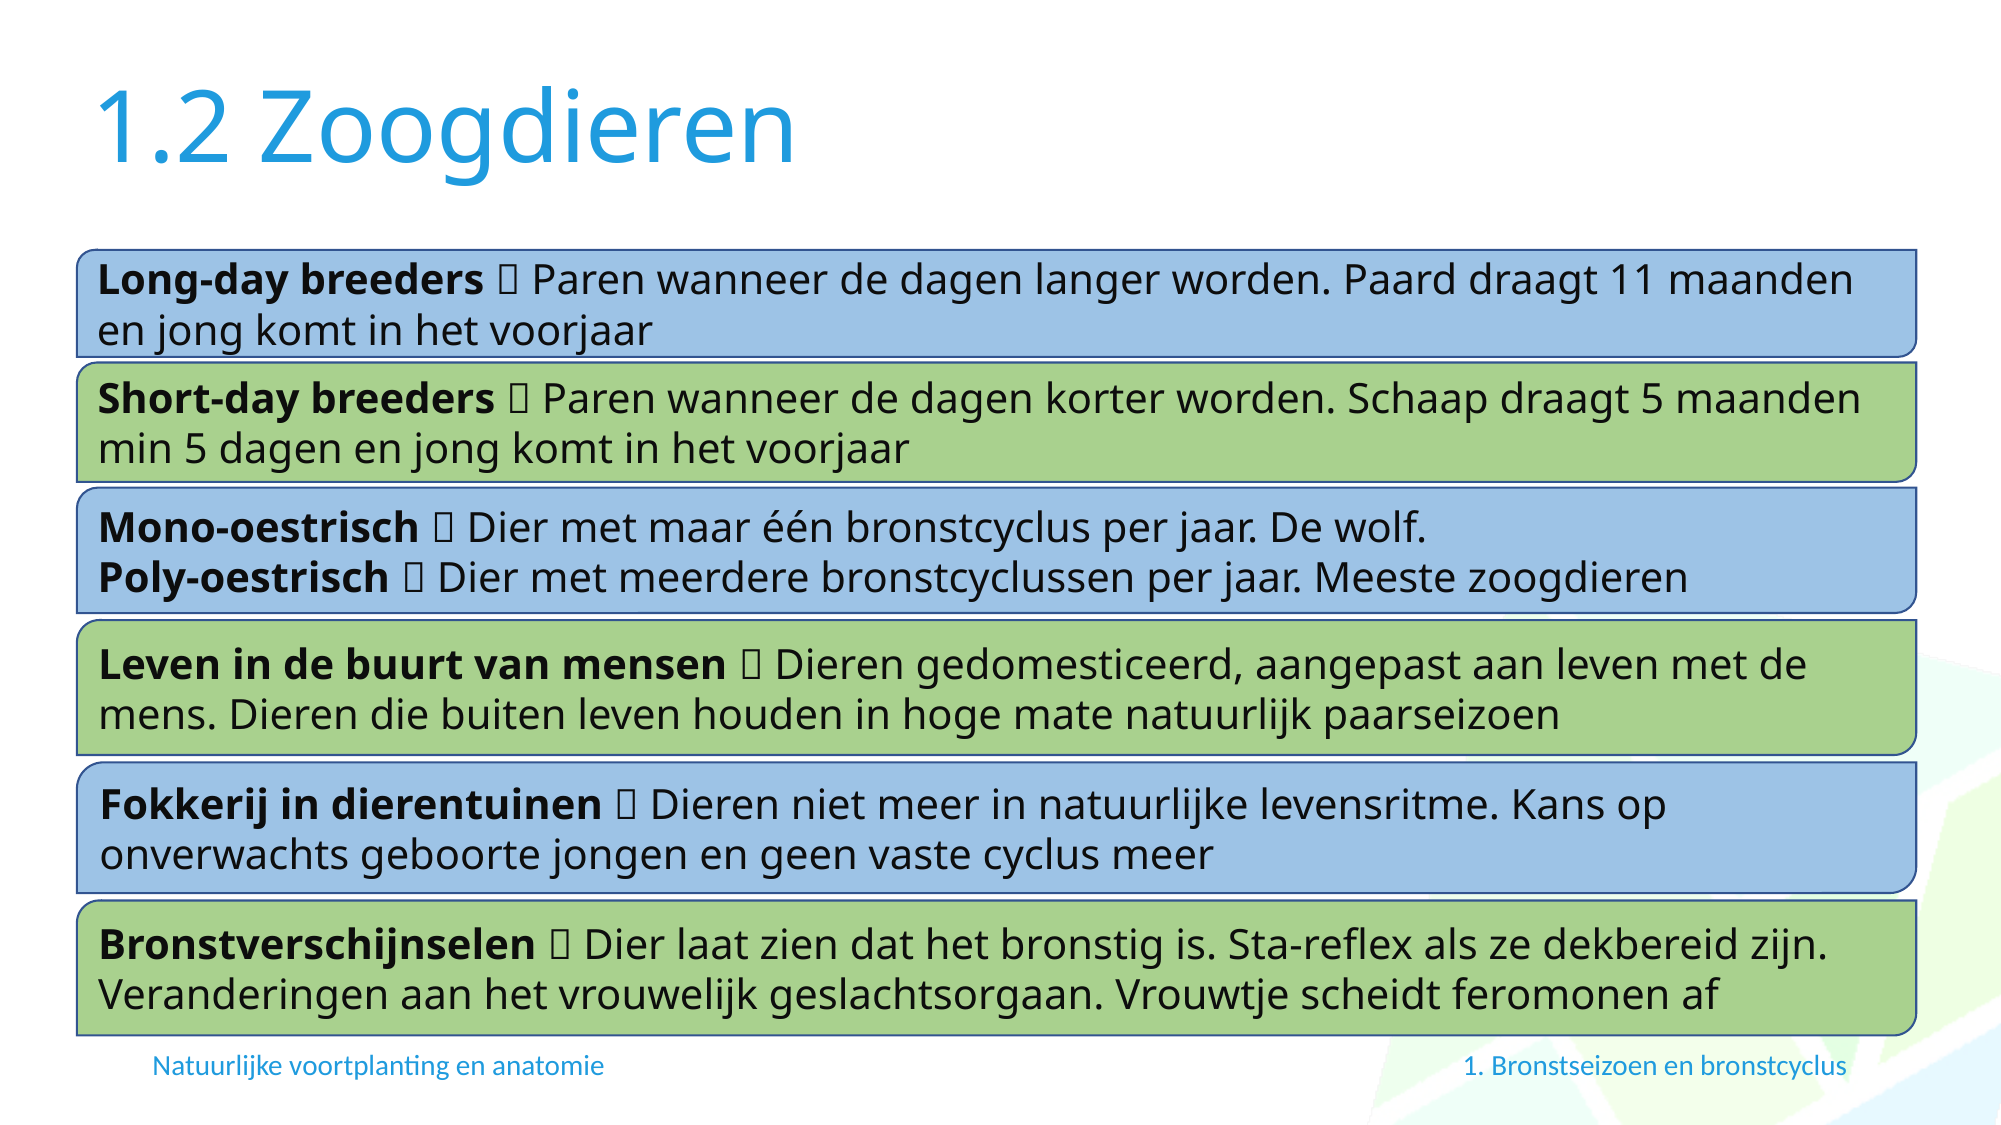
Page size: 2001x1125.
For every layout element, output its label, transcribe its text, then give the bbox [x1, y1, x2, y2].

title 1.2 Zoogdieren [76, 59, 1863, 201]
text_box Long-day breeders  Paren wanneer de dagen langer worden. Paard draagt 11 maanden en jong komt in het voorjaar [75, 248, 1918, 358]
list 1. Bronstseizoen en bronstcyclus [1412, 1042, 1863, 1103]
text_box Bronstverschijnselen  Dier laat zien dat het bronstig is. Sta-reflex als ze dekbereid zijn. Veranderingen aan het vrouwelijk geslachtsorgaan. Vrouwtje scheidt feromonen af [75, 899, 1918, 1037]
text_box Fokkerij in dierentuinen  Dieren niet meer in natuurlijke levensritme. Kans op onverwachts geboorte jongen en geen vaste cyclus meer [75, 761, 1918, 895]
list Natuurlijke voortplanting en anatomie [137, 1042, 644, 1090]
text_box Mono-oestrisch  Dier met maar één bronstcyclus per jaar. De wolf. Poly-oestrisch  Dier met meerdere bronstcyclussen per jaar. Meeste zoogdieren [75, 486, 1918, 615]
text_box Leven in de buurt van mensen  Dieren gedomesticeerd, aangepast aan leven met de mens. Dieren die buiten leven houden in hoge mate natuurlijk paarseizoen [75, 618, 1918, 757]
text_box Short-day breeders  Paren wanneer de dagen korter worden. Schaap draagt 5 maanden min 5 dagen en jong komt in het voorjaar [75, 361, 1918, 483]
